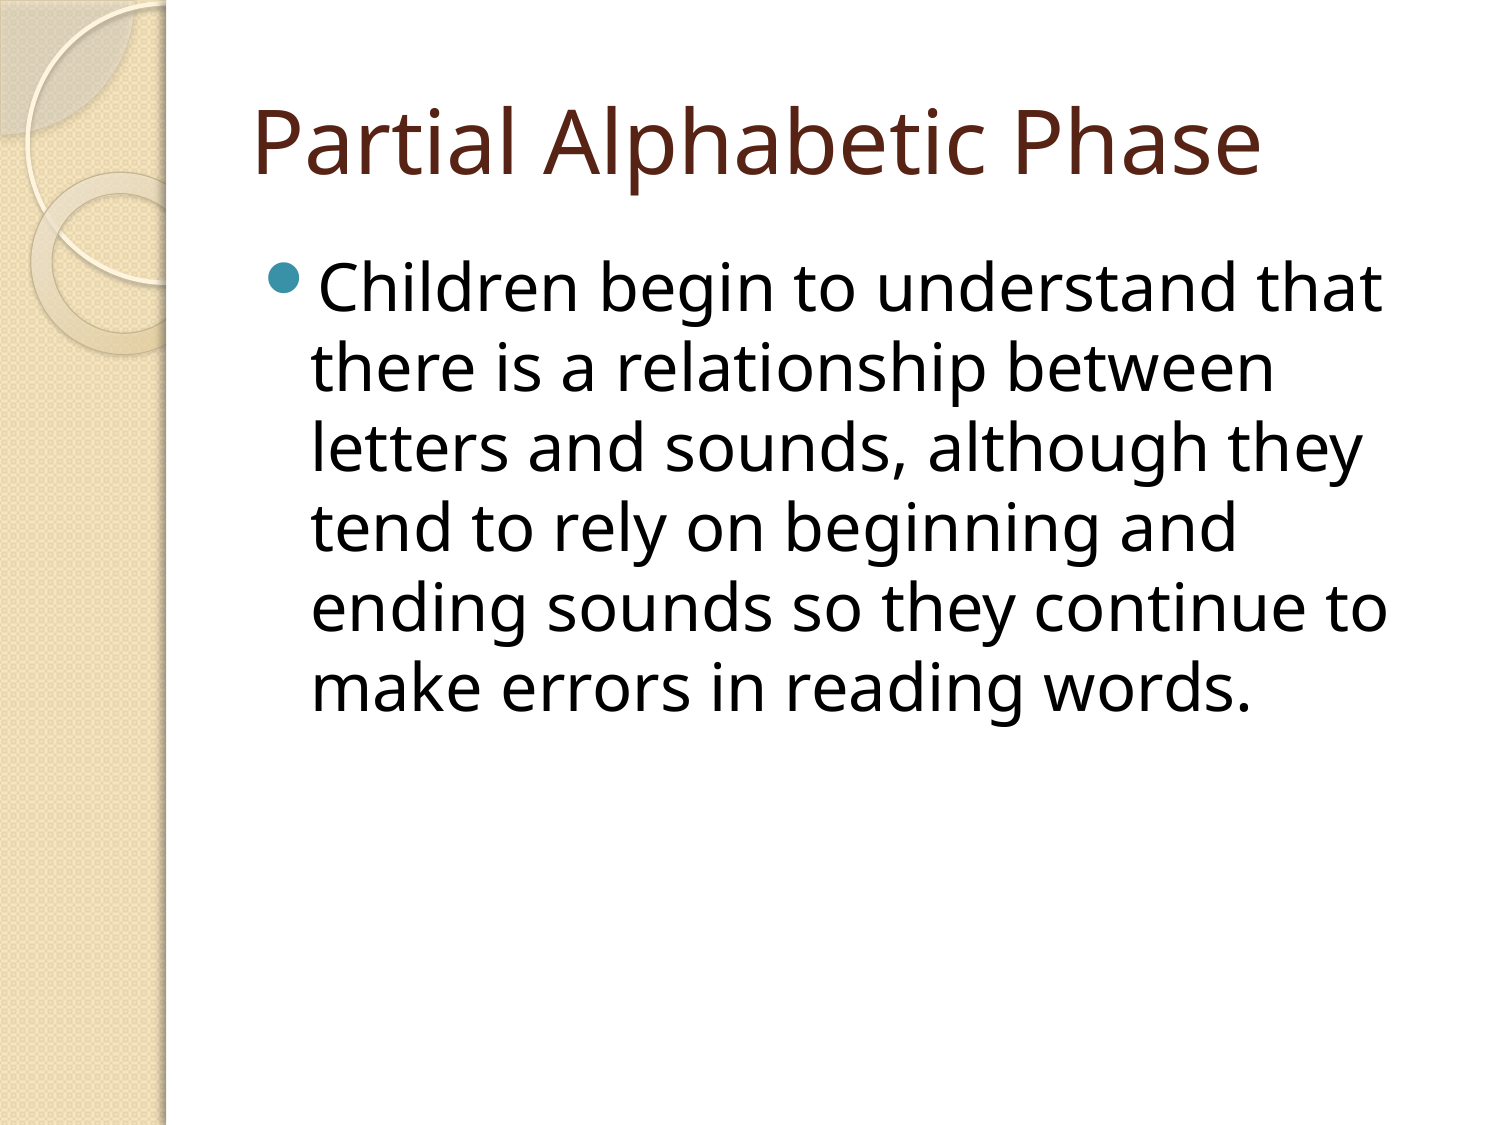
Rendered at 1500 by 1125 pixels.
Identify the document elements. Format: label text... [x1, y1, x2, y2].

list Children begin to understand that there is a relationship between letters and sounds, although they tend to rely on beginning and ending sounds so they continue to make errors in reading words. [235, 237, 1466, 1026]
title Partial Alphabetic Phase [235, 45, 1466, 233]
